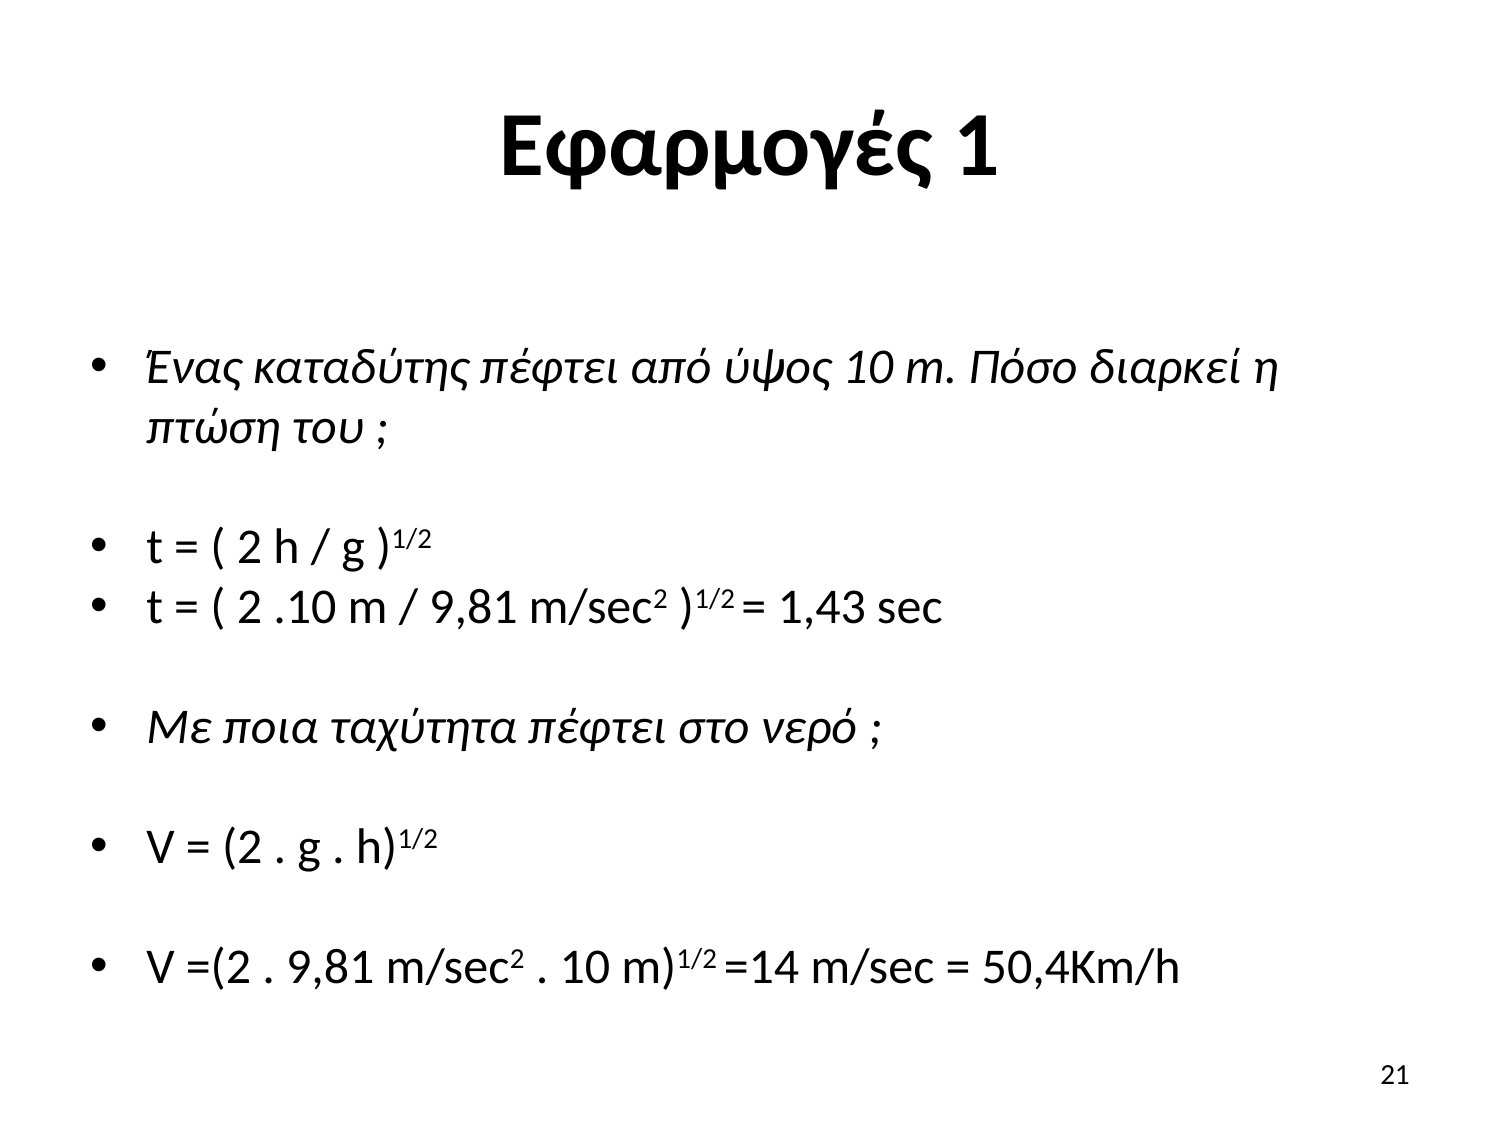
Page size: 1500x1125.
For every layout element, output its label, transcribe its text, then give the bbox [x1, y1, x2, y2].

title Εφαρμογές 1 [75, 45, 1425, 233]
list Ένας καταδύτης πέφτει από ύψος 10 m. Πόσο διαρκεί η πτώση του ; t = ( 2 h / g )1/2 t = ( 2 .10 m / 9,81 m/sec2 )1/2 = 1,43 sec Με ποια ταχύτητα πέφτει στο νερό ; V = (2 . g . h)1/2 V =(2 . 9,81 m/sec2 . 10 m)1/2 =14 m/sec = 50,4Km/h [75, 326, 1400, 1019]
slide_number 21 [1074, 1042, 1425, 1103]
